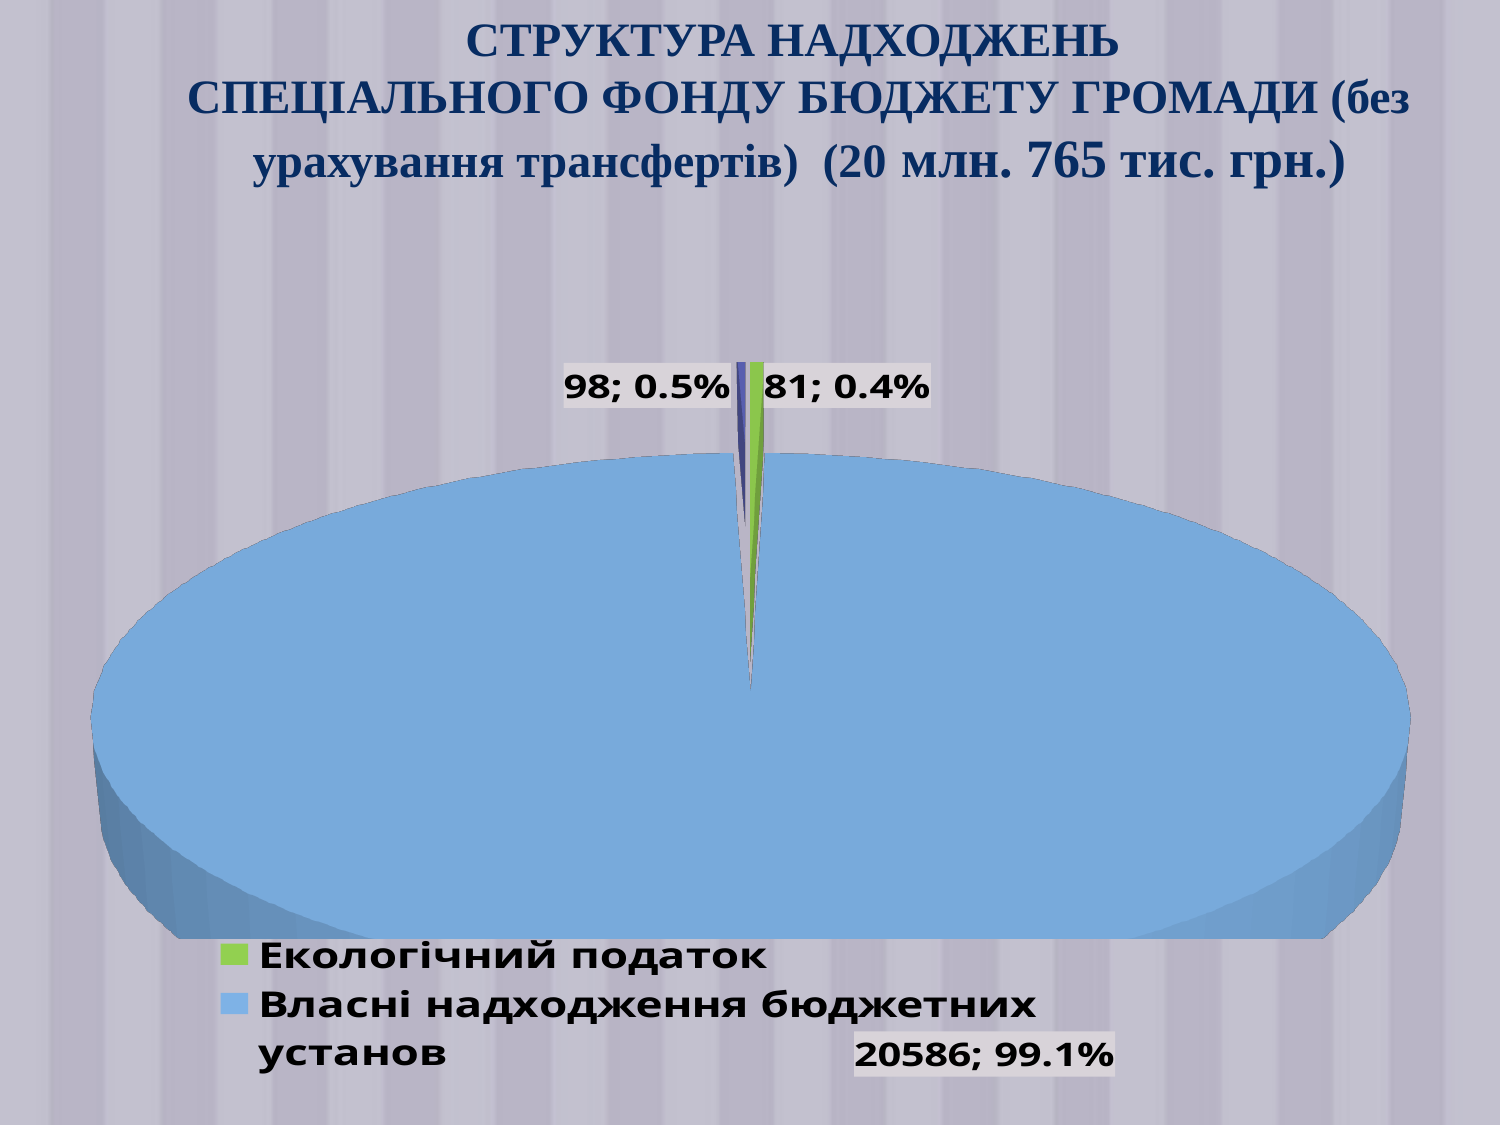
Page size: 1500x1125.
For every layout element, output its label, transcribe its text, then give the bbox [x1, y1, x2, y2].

picture [0, 0, 1500, 1125]
title СТРУКТУРА НАДХОДЖЕНЬ СПЕЦІАЛЬНОГО ФОНДУ БЮДЖЕТУ ГРОМАДИ (без урахування трансфертів) (20 млн. 765 тис. грн.) [123, 0, 1475, 197]
chart [17, 207, 1483, 1125]
